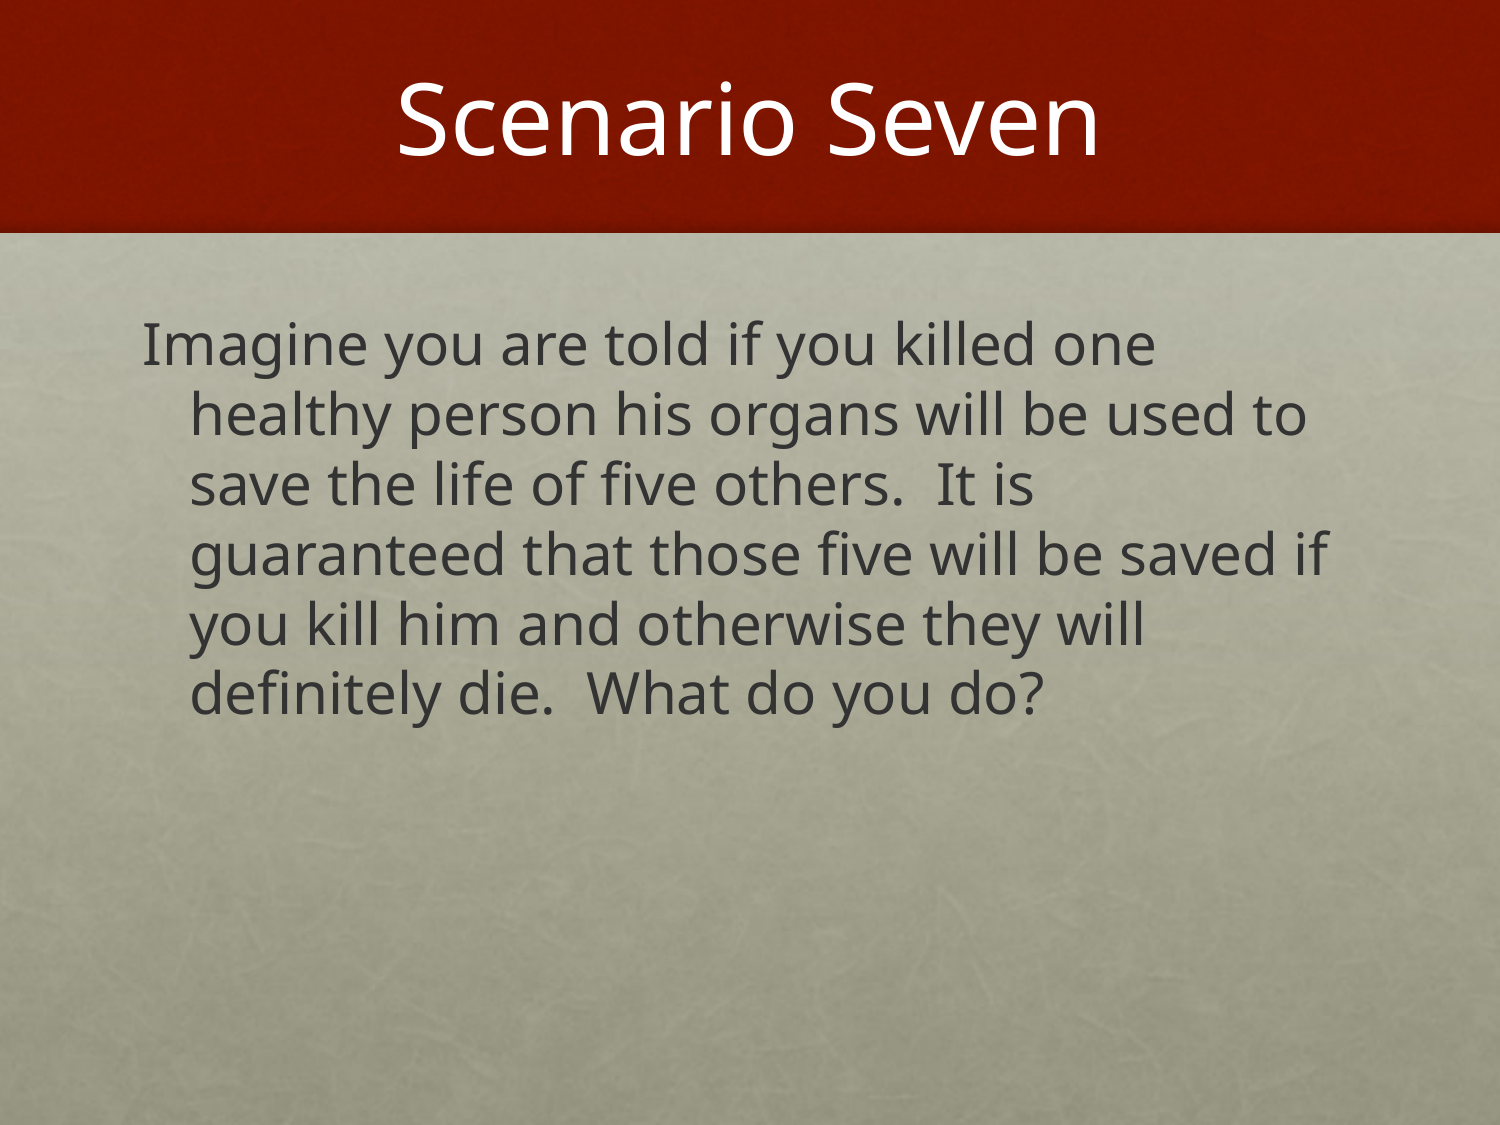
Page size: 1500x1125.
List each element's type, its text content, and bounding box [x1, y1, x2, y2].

picture [0, 214, 1500, 1125]
title Scenario Seven [127, 10, 1372, 221]
list Imagine you are told if you killed one healthy person his organs will be used to save the life of five others. It is guaranteed that those five will be saved if you kill him and otherwise they will definitely die. What do you do? [127, 299, 1372, 1005]
